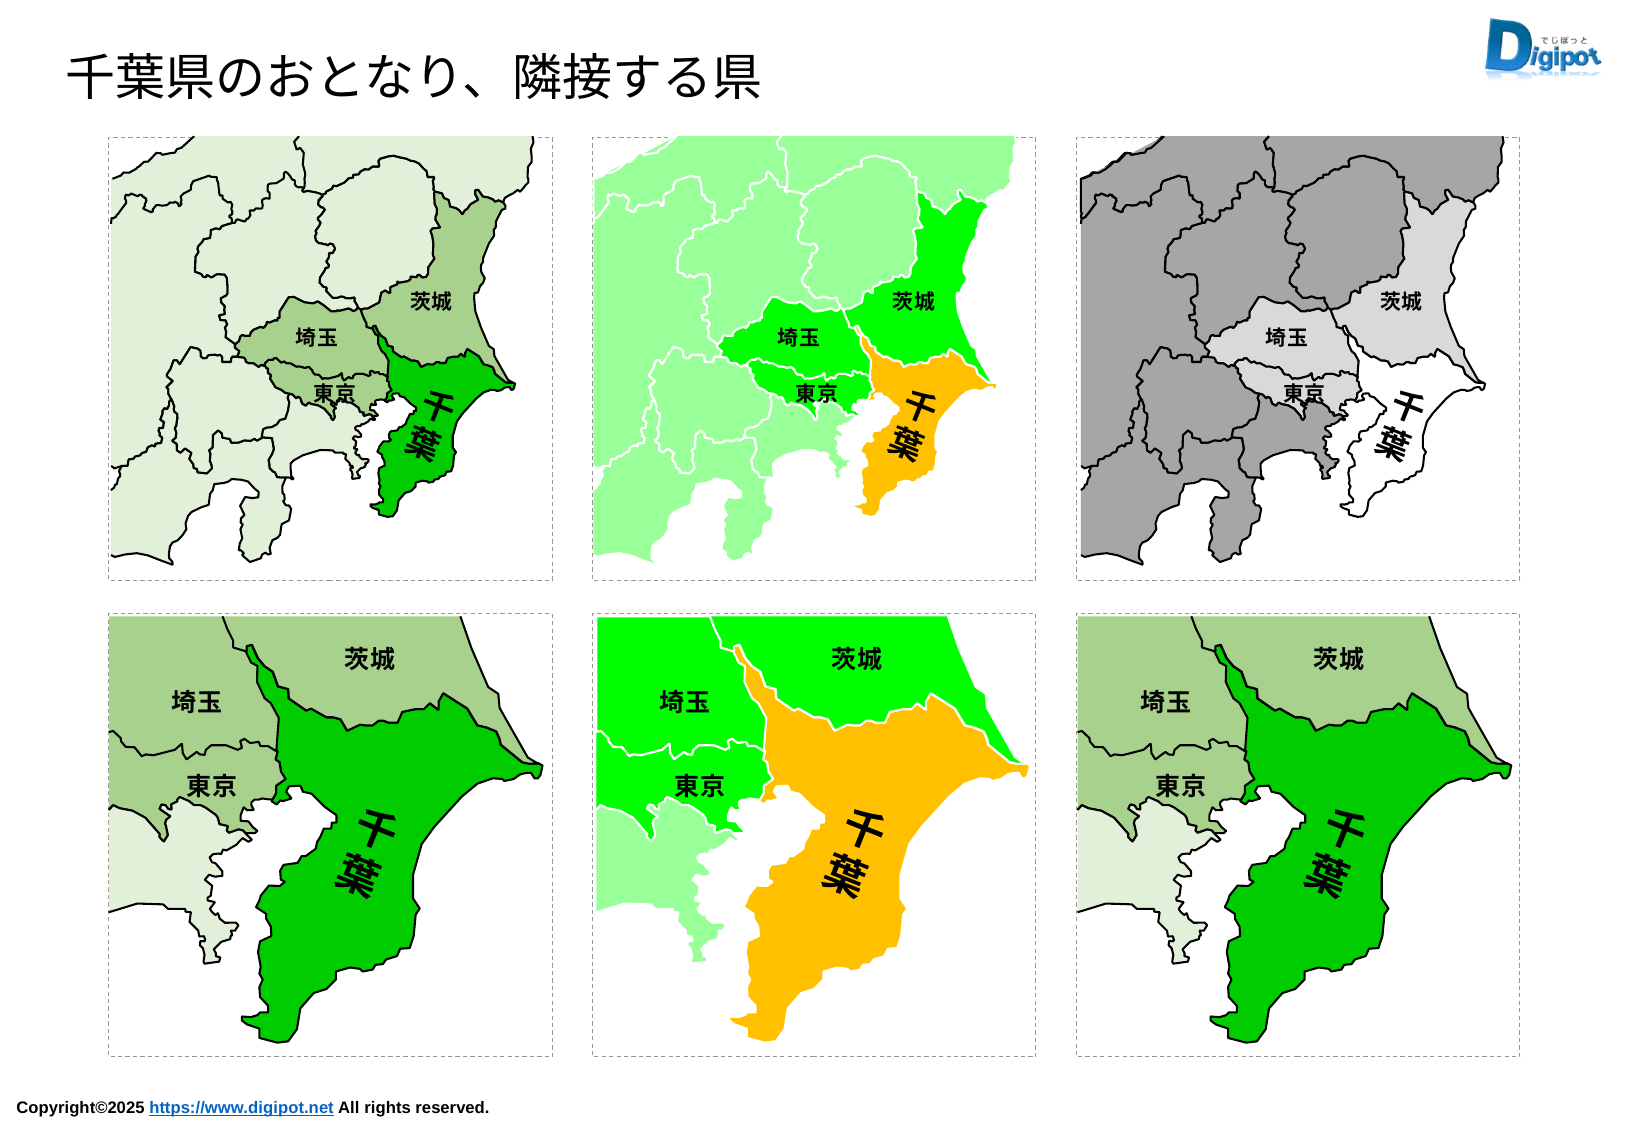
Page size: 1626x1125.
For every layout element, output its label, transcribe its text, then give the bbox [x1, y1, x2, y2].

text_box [110, 136, 534, 565]
text_box 千葉県のおとなり、隣接する県 [50, 38, 777, 113]
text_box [108, 616, 543, 1043]
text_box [593, 136, 1017, 565]
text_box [1080, 136, 1504, 565]
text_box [1077, 616, 1512, 1043]
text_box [596, 616, 1031, 1043]
picture [1485, 18, 1602, 82]
